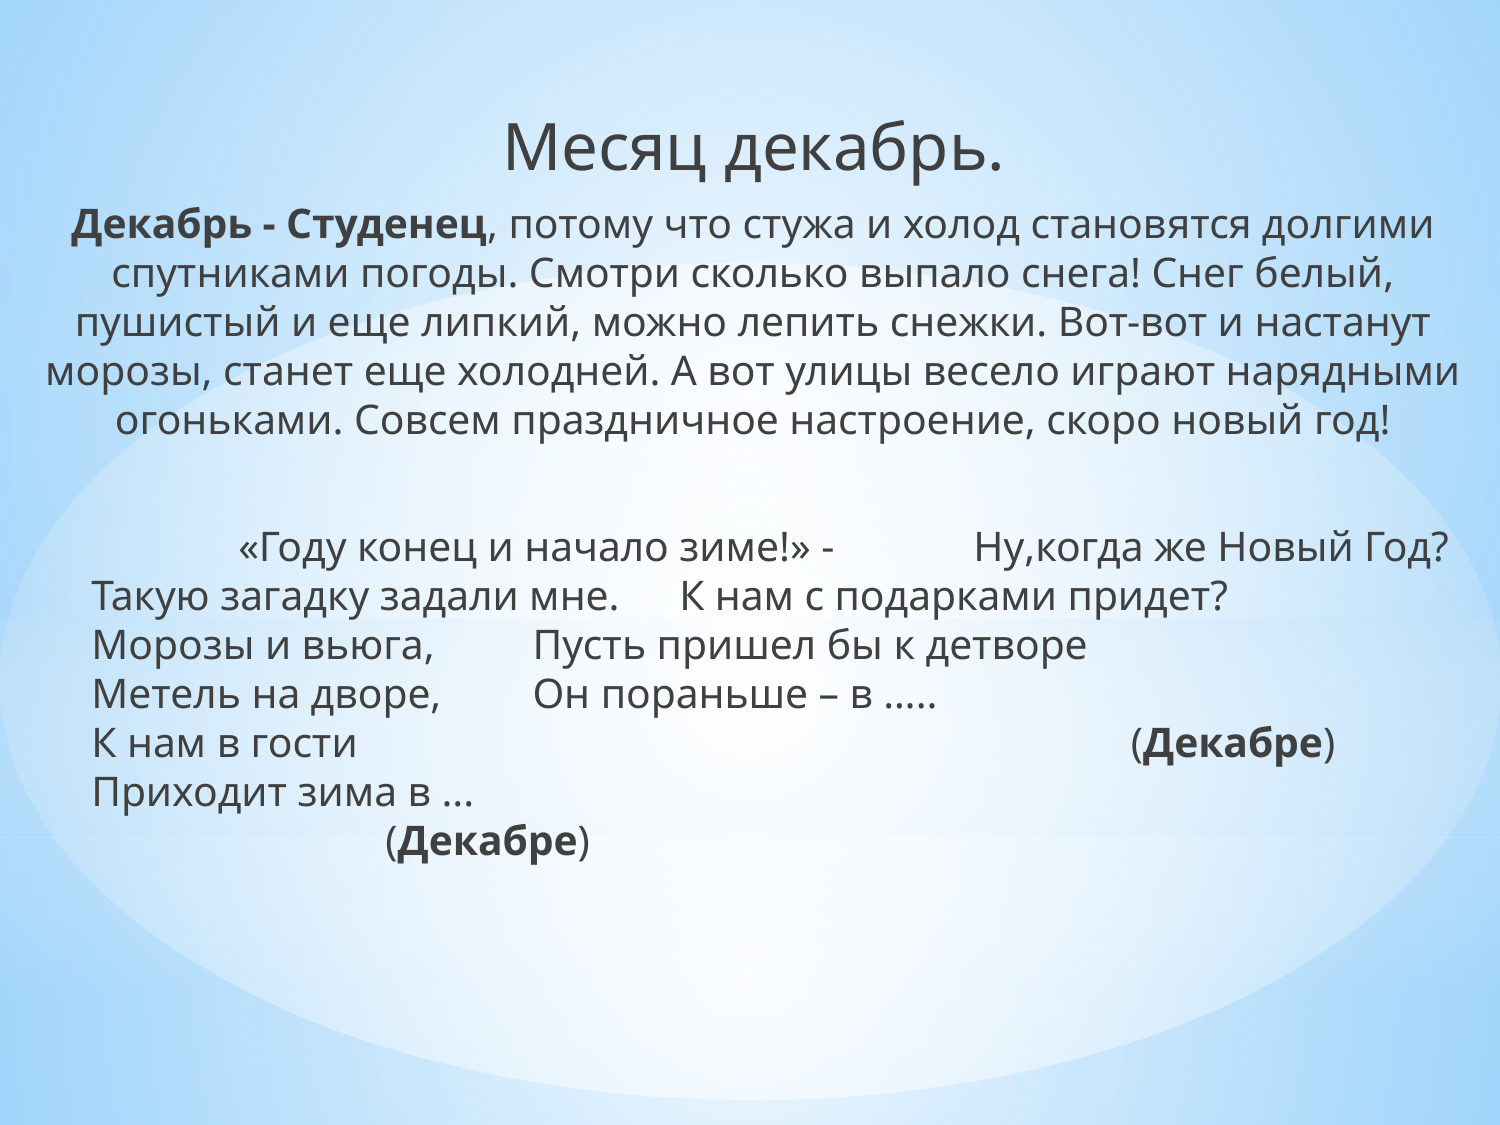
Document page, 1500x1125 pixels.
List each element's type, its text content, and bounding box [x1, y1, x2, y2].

list Месяц декабрь. Декабрь - Студенец, потому что стужа и холод становятся долгими спутниками погоды. Смотри сколько выпало снега! Снег белый, пушистый и еще липкий, можно лепить снежки. Вот-вот и настанут морозы, станет еще холодней. А вот улицы весело играют нарядными огоньками. Совсем праздничное настроение, скоро новый год! «Году конец и начало зиме!» - Ну,когда же Новый Год? Такую загадку задали мне. К нам с подарками придет? Морозы и вьюга, Пусть пришел бы к детворе Метель на дворе, Он пораньше – в ….. К нам в гости (Декабре) Приходит зима в ... (Декабре) [17, 0, 1483, 1106]
